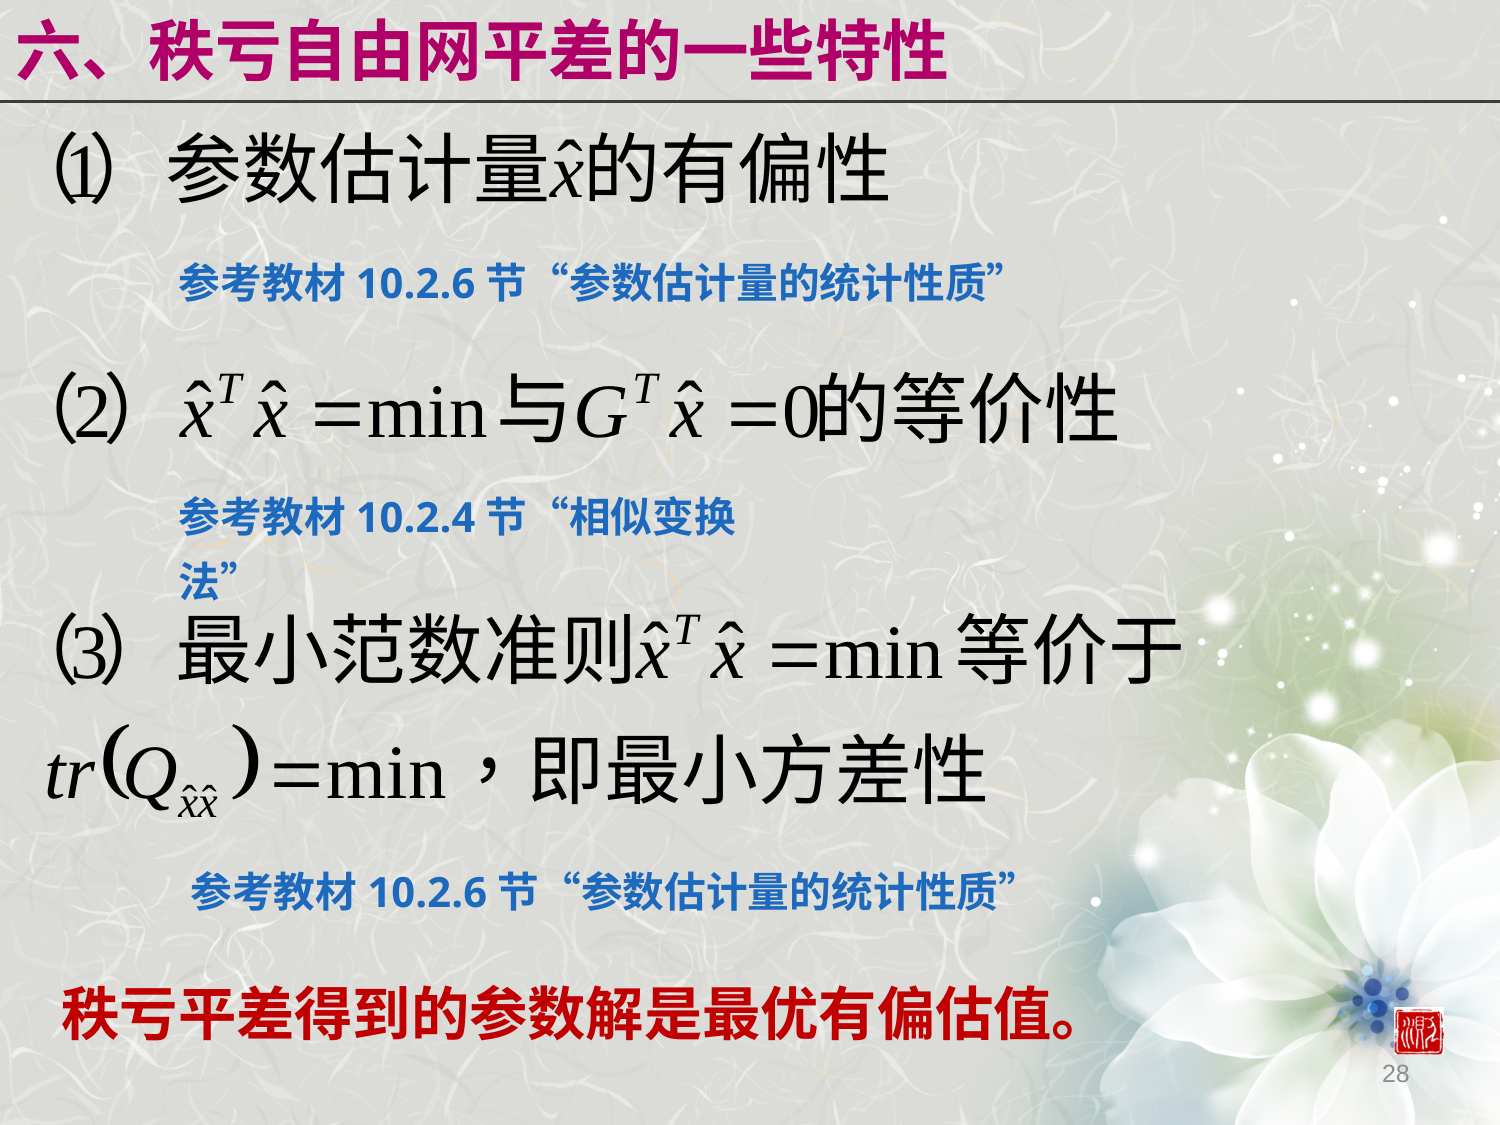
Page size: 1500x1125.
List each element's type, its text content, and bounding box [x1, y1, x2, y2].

slide_number 28 [1074, 1042, 1425, 1103]
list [34, 116, 1196, 836]
text_box 秩亏平差得到的参数解是最优有偏估值。 [46, 949, 1418, 1055]
picture [0, 103, 1500, 1125]
text_box 参考教材10.2.6节“参数估计量的统计性质” [175, 845, 1078, 924]
title 六、秩亏自由网平差的一些特性 [0, 0, 1149, 99]
picture [0, 0, 1500, 100]
